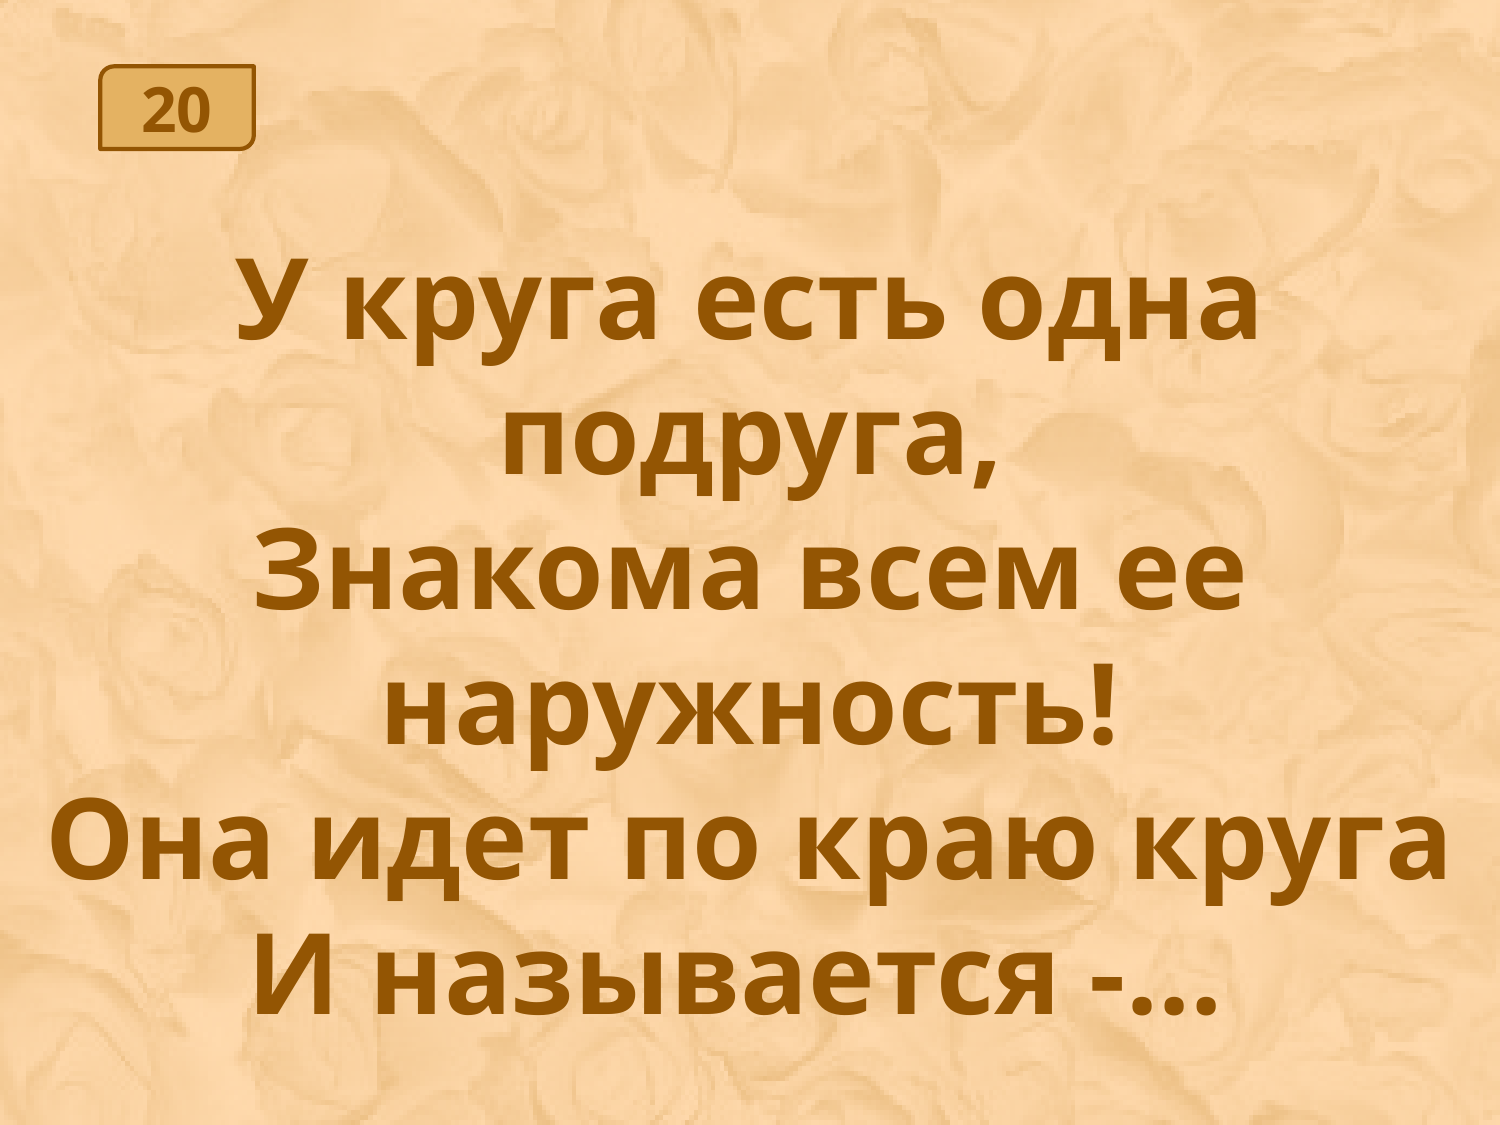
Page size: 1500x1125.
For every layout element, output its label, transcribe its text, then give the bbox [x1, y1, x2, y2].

text_box 20 [98, 64, 256, 152]
text_box У круга есть одна подруга, Знакома всем ее наружность! Она идет по краю круга И называется -… [0, 219, 1500, 1045]
